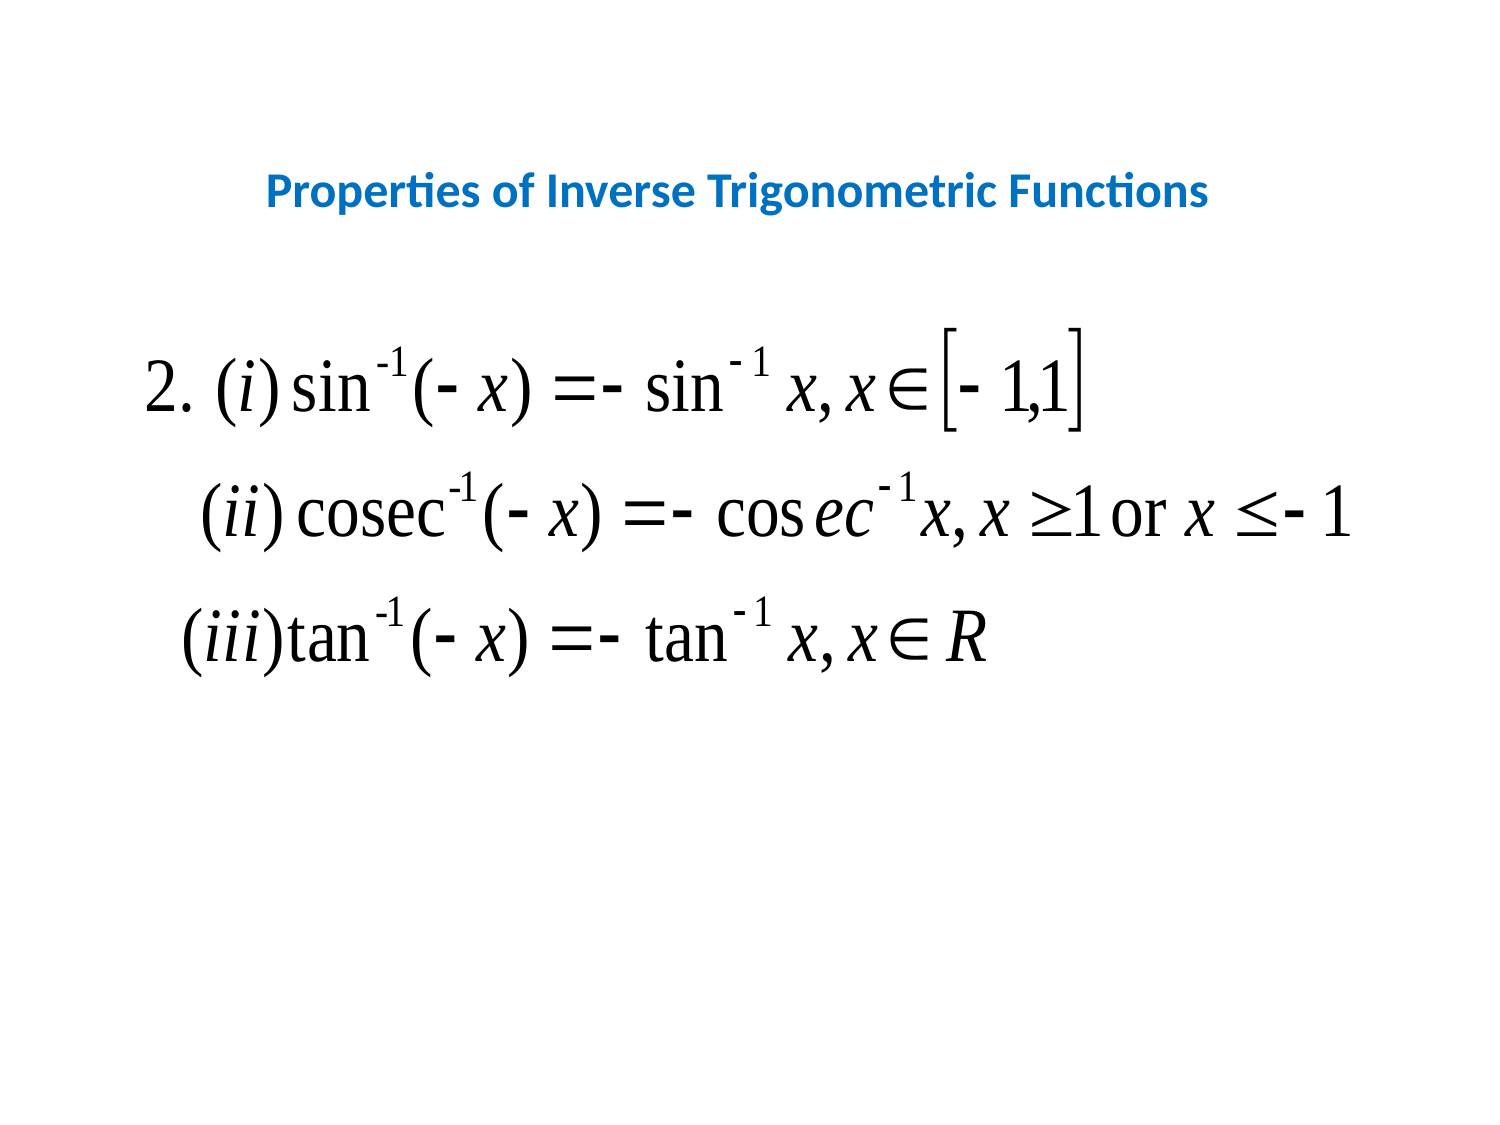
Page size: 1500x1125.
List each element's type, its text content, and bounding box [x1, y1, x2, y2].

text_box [134, 324, 1360, 697]
text_box Properties of Inverse Trigonometric Functions [237, 149, 1238, 225]
